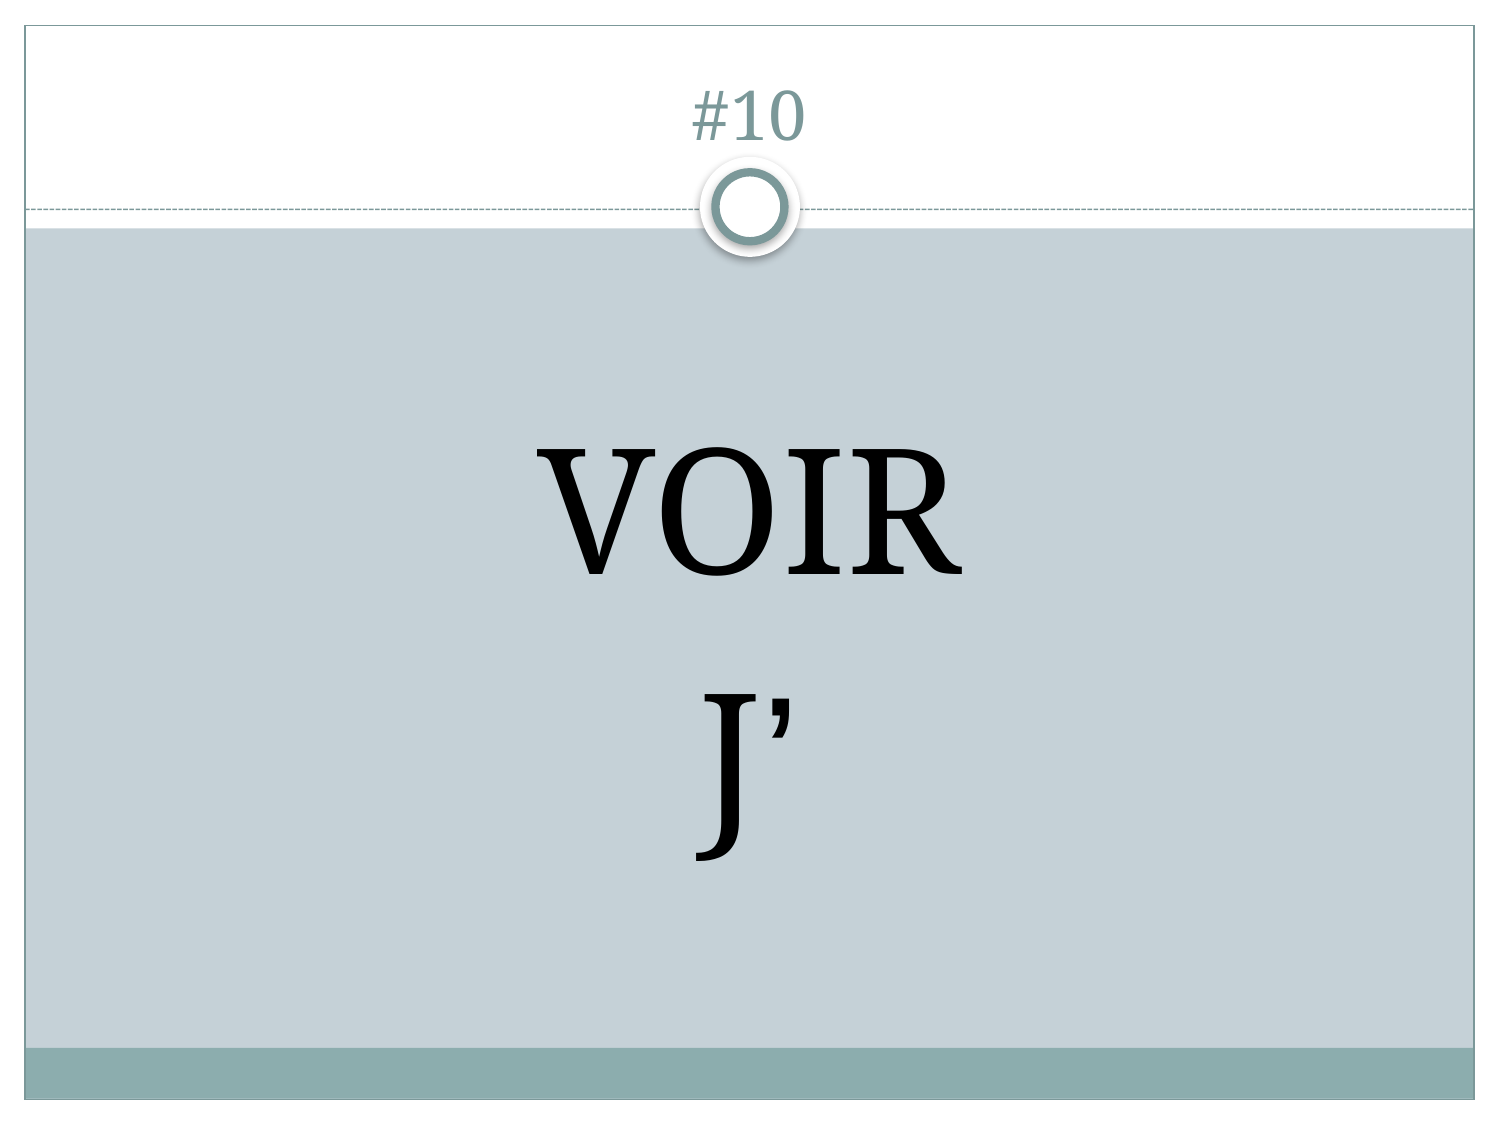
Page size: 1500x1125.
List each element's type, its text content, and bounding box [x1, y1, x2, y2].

list VOIR J’ [49, 249, 1450, 1005]
title #10 [49, 37, 1450, 162]
